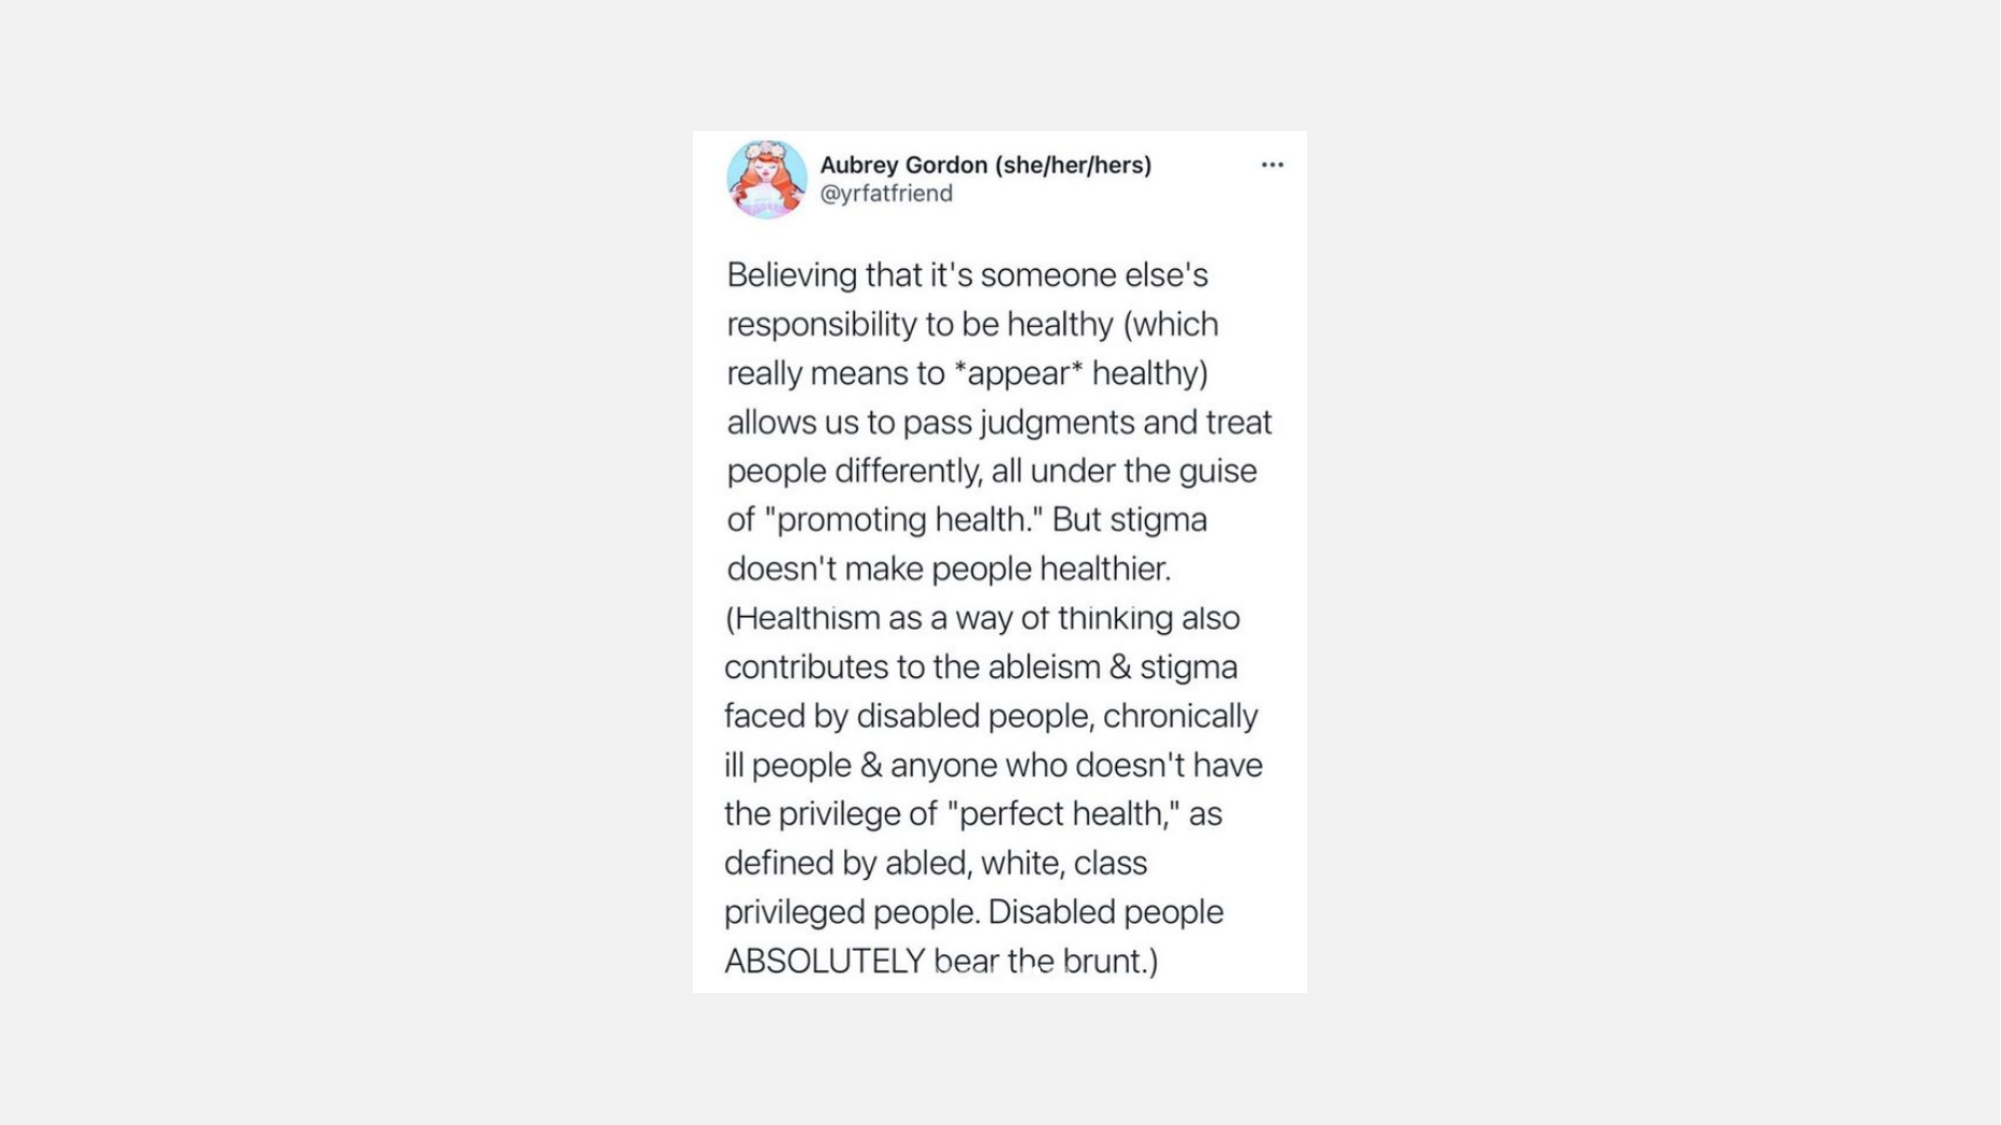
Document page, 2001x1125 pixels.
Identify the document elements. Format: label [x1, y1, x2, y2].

list [693, 131, 1307, 993]
